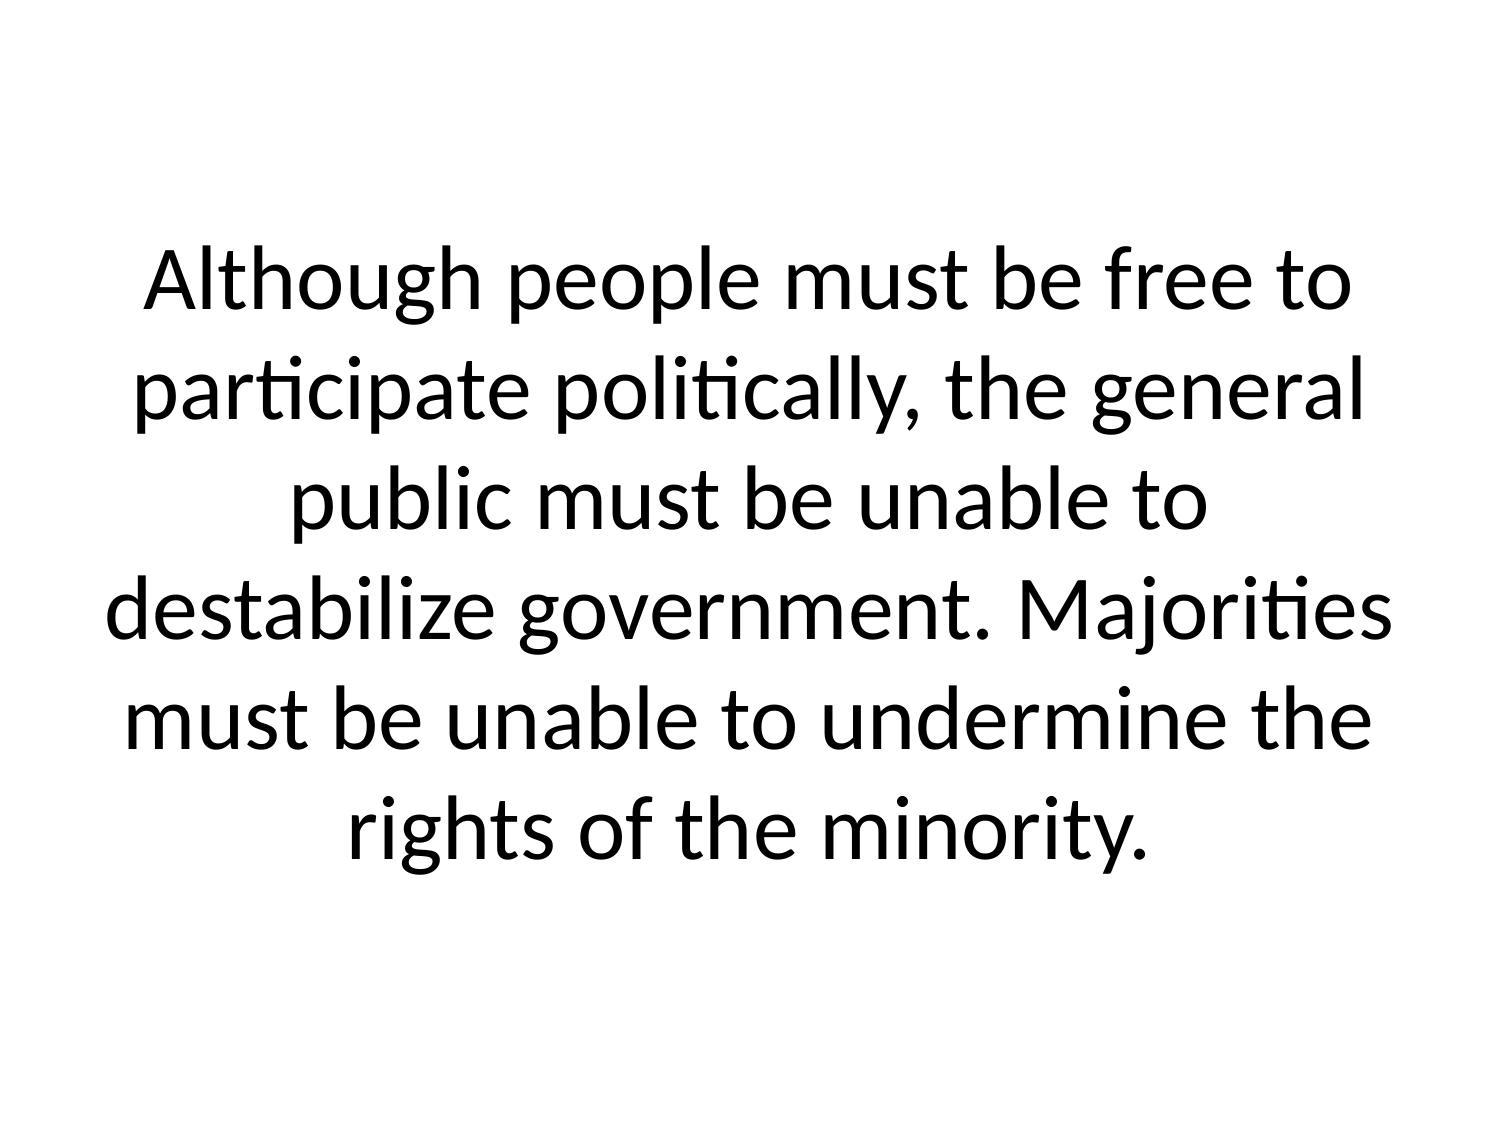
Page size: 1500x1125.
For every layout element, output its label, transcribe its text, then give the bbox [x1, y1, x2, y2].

title Although people must be free to participate politically, the general public must be unable to destabilize government. Majorities must be unable to undermine the rights of the minority. [74, 44, 1426, 1051]
